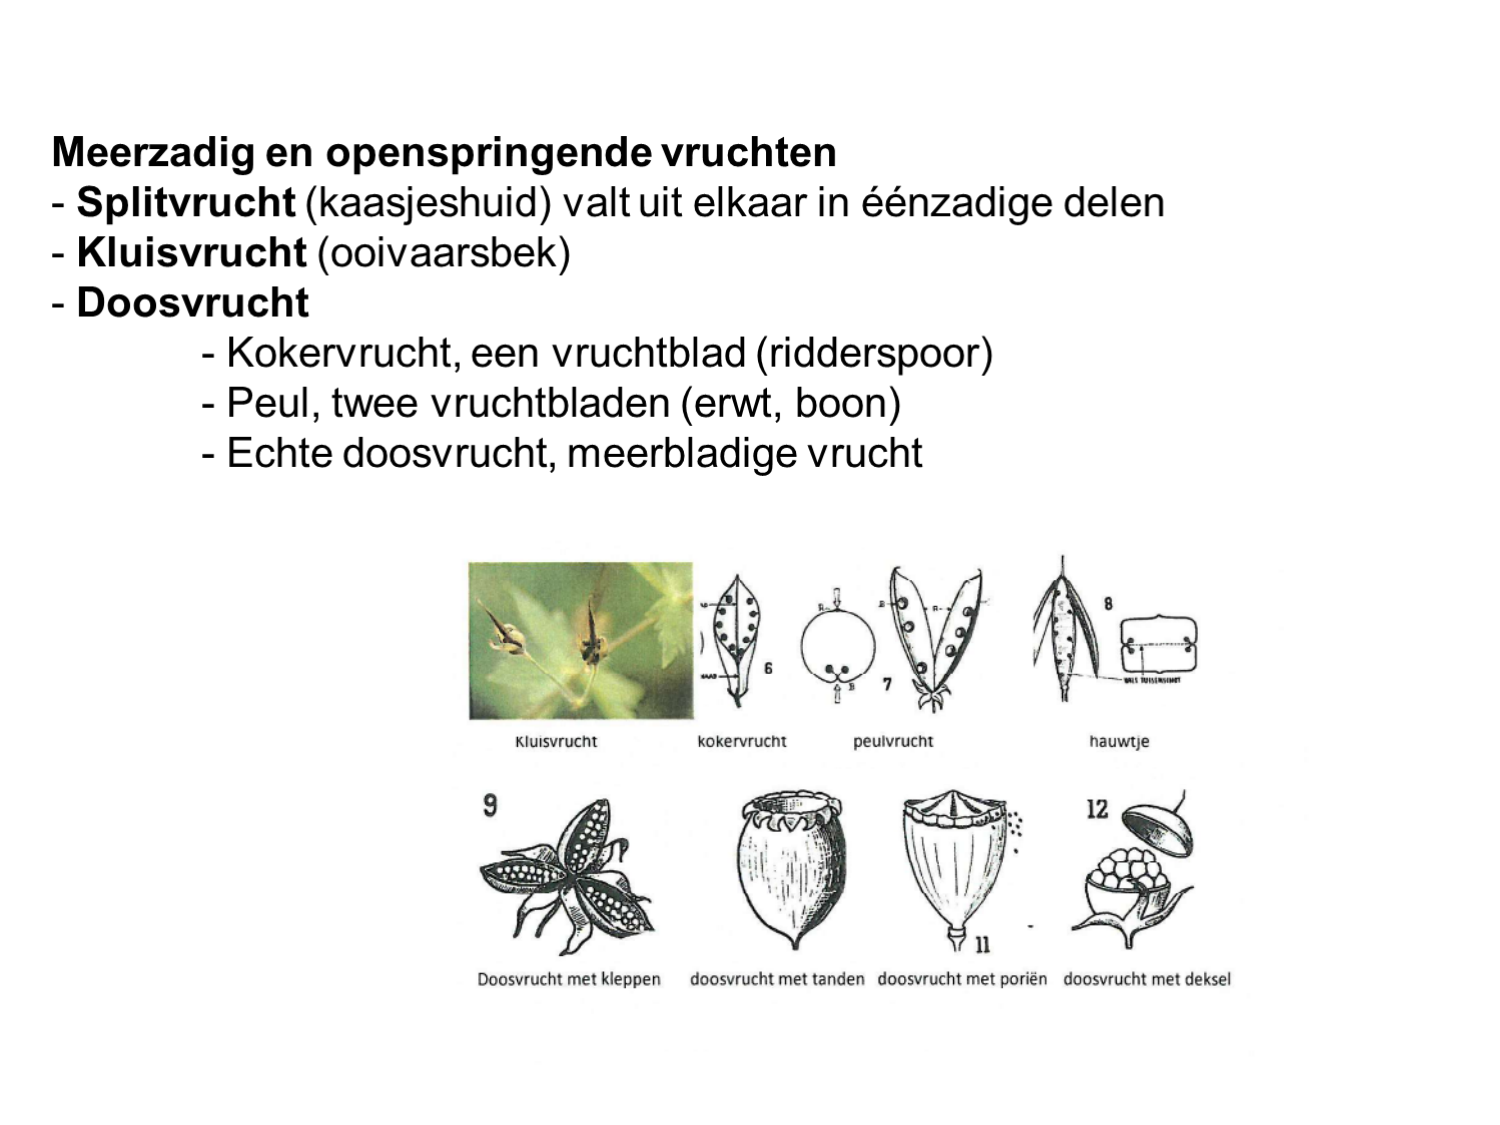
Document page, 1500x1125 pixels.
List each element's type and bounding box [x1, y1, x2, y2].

picture [430, 538, 1314, 1082]
picture [25, 113, 1463, 502]
